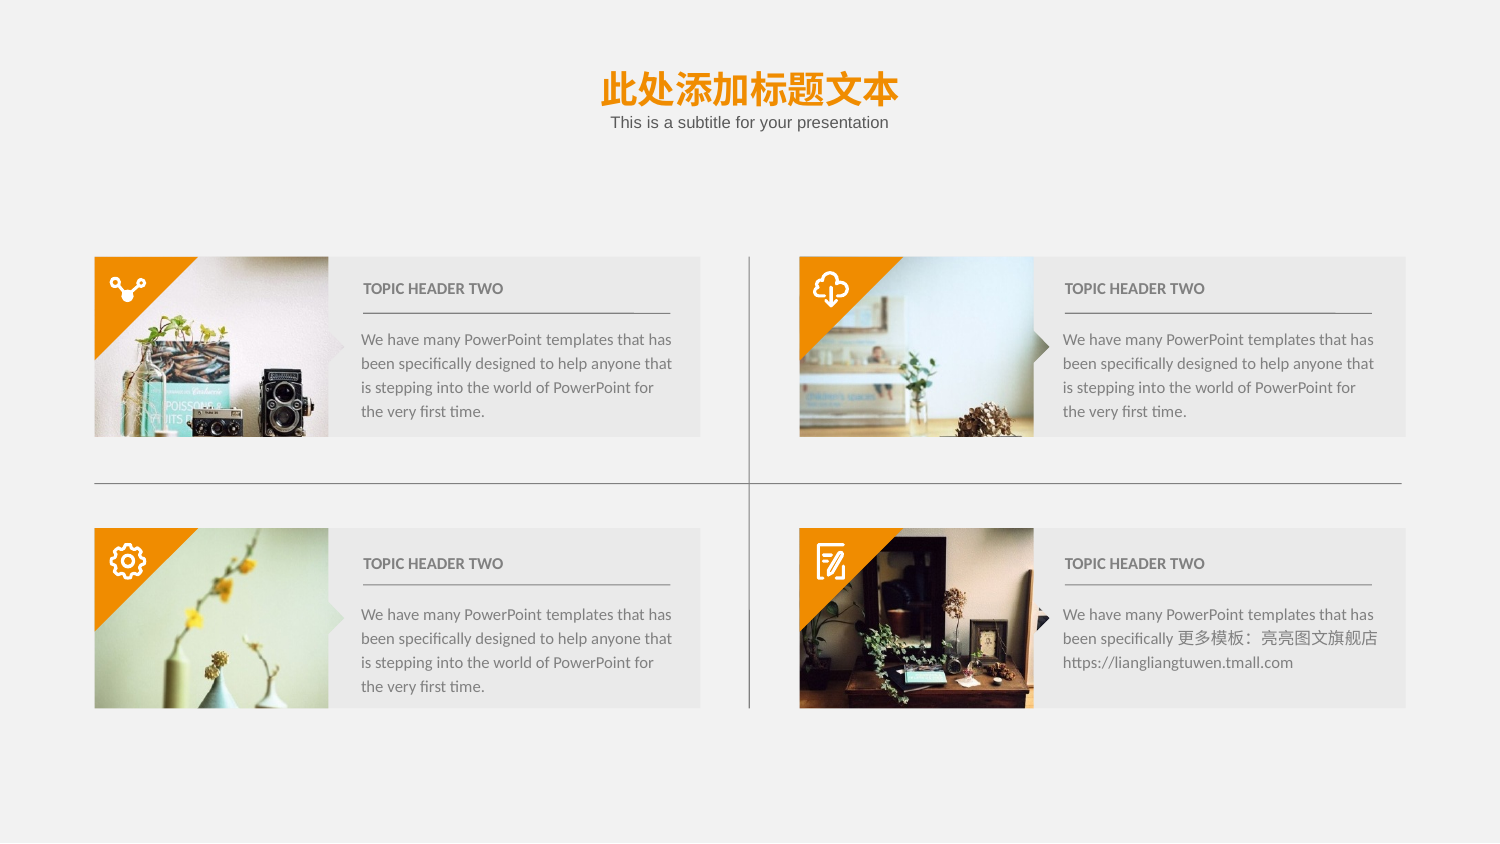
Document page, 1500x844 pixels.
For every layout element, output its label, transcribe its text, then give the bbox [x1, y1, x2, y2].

text_box [109, 276, 147, 303]
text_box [816, 542, 846, 580]
text_box TOPIC HEADER TWO [363, 548, 682, 573]
text_box [329, 256, 701, 437]
text_box [94, 528, 199, 632]
text_box We have many PowerPoint templates that has been specifically designed to help anyone that is stepping into the world of PowerPoint for the very first time. [361, 325, 680, 421]
text_box [94, 528, 345, 709]
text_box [109, 542, 147, 580]
text_box [94, 256, 199, 361]
text_box We have many PowerPoint templates that has been specifically更多模板：亮亮图文旗舰店https://liangliangtuwen.tmall.com [1062, 599, 1382, 672]
text_box TOPIC HEADER TWO [1064, 274, 1384, 299]
text_box [1034, 256, 1406, 437]
text_box TOPIC HEADER TWO [1064, 548, 1384, 573]
text_box We have many PowerPoint templates that has been specifically designed to help anyone that is stepping into the world of PowerPoint for the very first time. [361, 599, 680, 696]
text_box [799, 528, 904, 632]
text_box This is a subtitle for your presentation [602, 112, 898, 133]
text_box [799, 256, 904, 361]
text_box [1034, 528, 1406, 709]
text_box [94, 256, 345, 437]
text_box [812, 270, 850, 308]
text_box 此处添加标题文本 [567, 58, 933, 119]
text_box TOPIC HEADER TWO [363, 274, 682, 299]
text_box [799, 256, 1050, 437]
text_box [329, 528, 701, 709]
text_box We have many PowerPoint templates that has been specifically designed to help anyone that is stepping into the world of PowerPoint for the very first time. [1062, 325, 1382, 421]
text_box [799, 528, 1050, 709]
